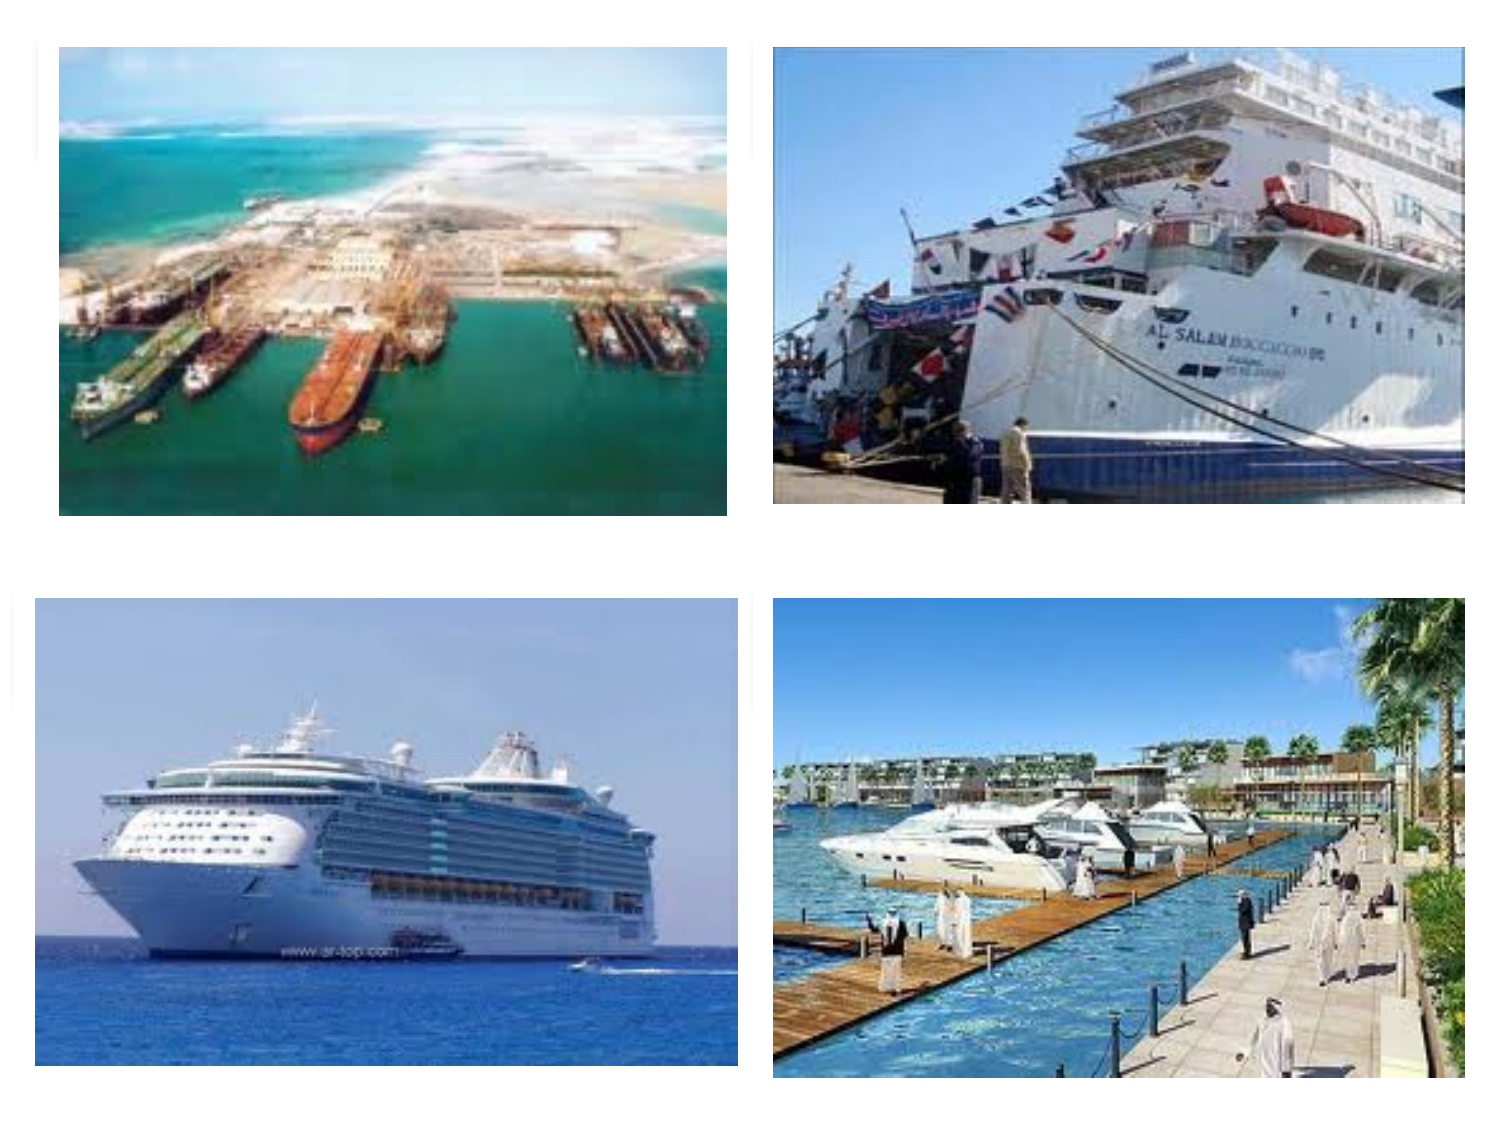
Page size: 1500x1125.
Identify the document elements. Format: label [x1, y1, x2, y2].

picture [773, 46, 1466, 505]
picture [58, 46, 727, 516]
picture [34, 597, 739, 1067]
picture [773, 597, 1466, 1079]
